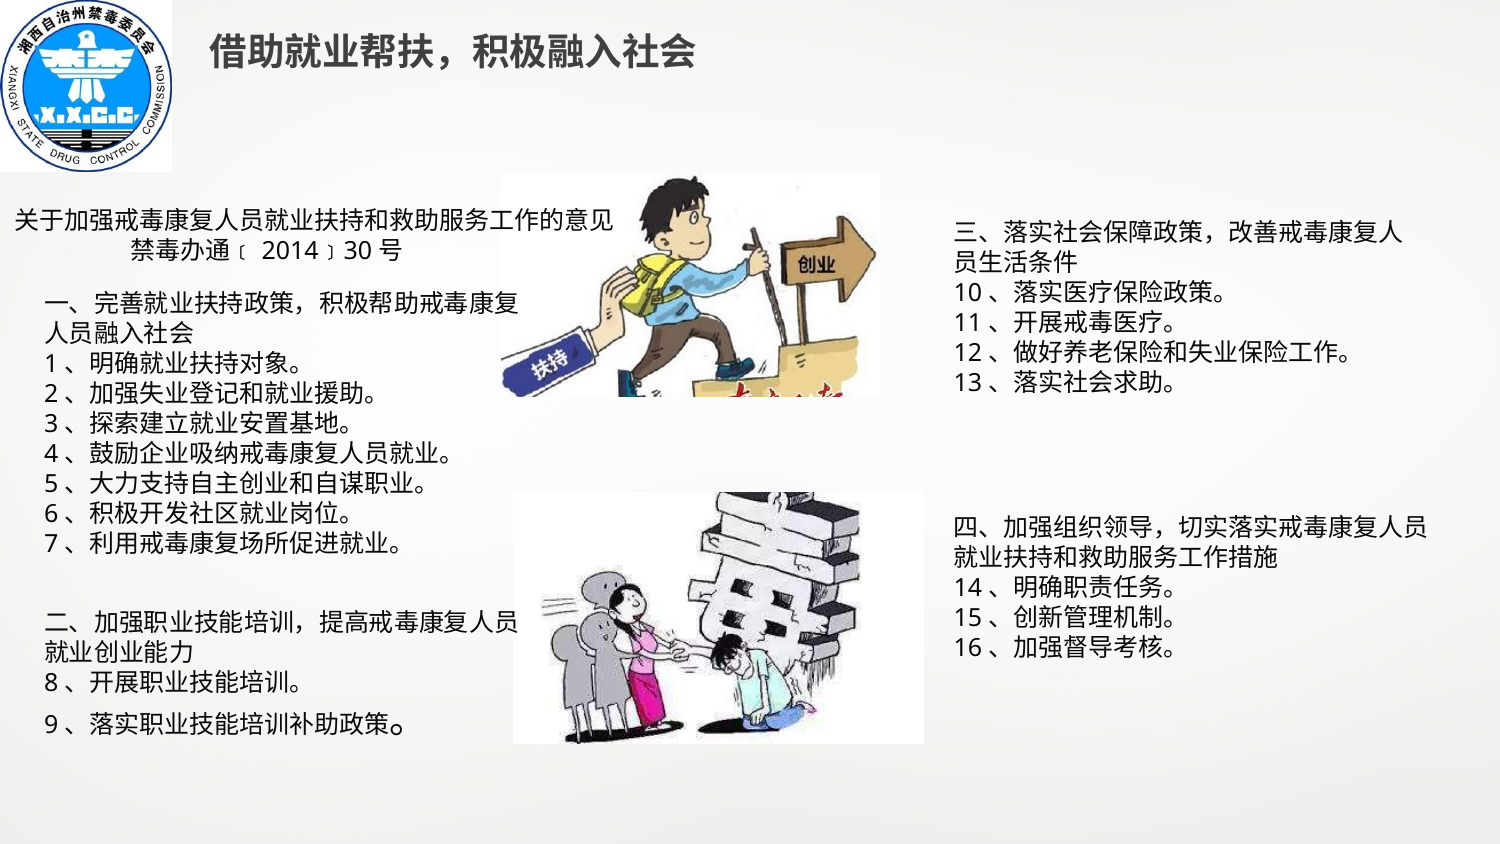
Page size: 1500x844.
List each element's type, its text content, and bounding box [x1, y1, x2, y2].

text_box 一、完善就业扶持政策，积极帮助戒毒康复人员融入社会 1、明确就业扶持对象。 2、加强失业登记和就业援助。 3、探索建立就业安置基地。 4、鼓励企业吸纳戒毒康复人员就业。 5、大力支持自主创业和自谋职业。 6、积极开发社区就业岗位。 7、利用戒毒康复场所促进就业。 [29, 302, 538, 565]
text_box 二、加强职业技能培训，提高戒毒康复人员就业创业能力 8、开展职业技能培训。 9、落实职业技能培训补助政策。 [29, 599, 510, 749]
picture [0, 0, 1500, 844]
text_box 三、落实社会保障政策，改善戒毒康复人员生活条件 10、落实医疗保险政策。 11、开展戒毒医疗。 12、做好养老保险和失业保险工作。 13、落实社会求助。 [938, 209, 1436, 449]
text_box 四、加强组织领导，切实落实戒毒康复人员就业扶持和救助服务工作措施 14、明确职责任务。 15、创新管理机制。 16、加强督导考核。 [938, 504, 1447, 714]
text_box 借助就业帮扶，积极融入社会 [194, 20, 727, 80]
text_box 关于加强戒毒康复人员就业扶持和救助服务工作的意见 禁毒办通﹝2014﹞30号 [0, 197, 496, 302]
